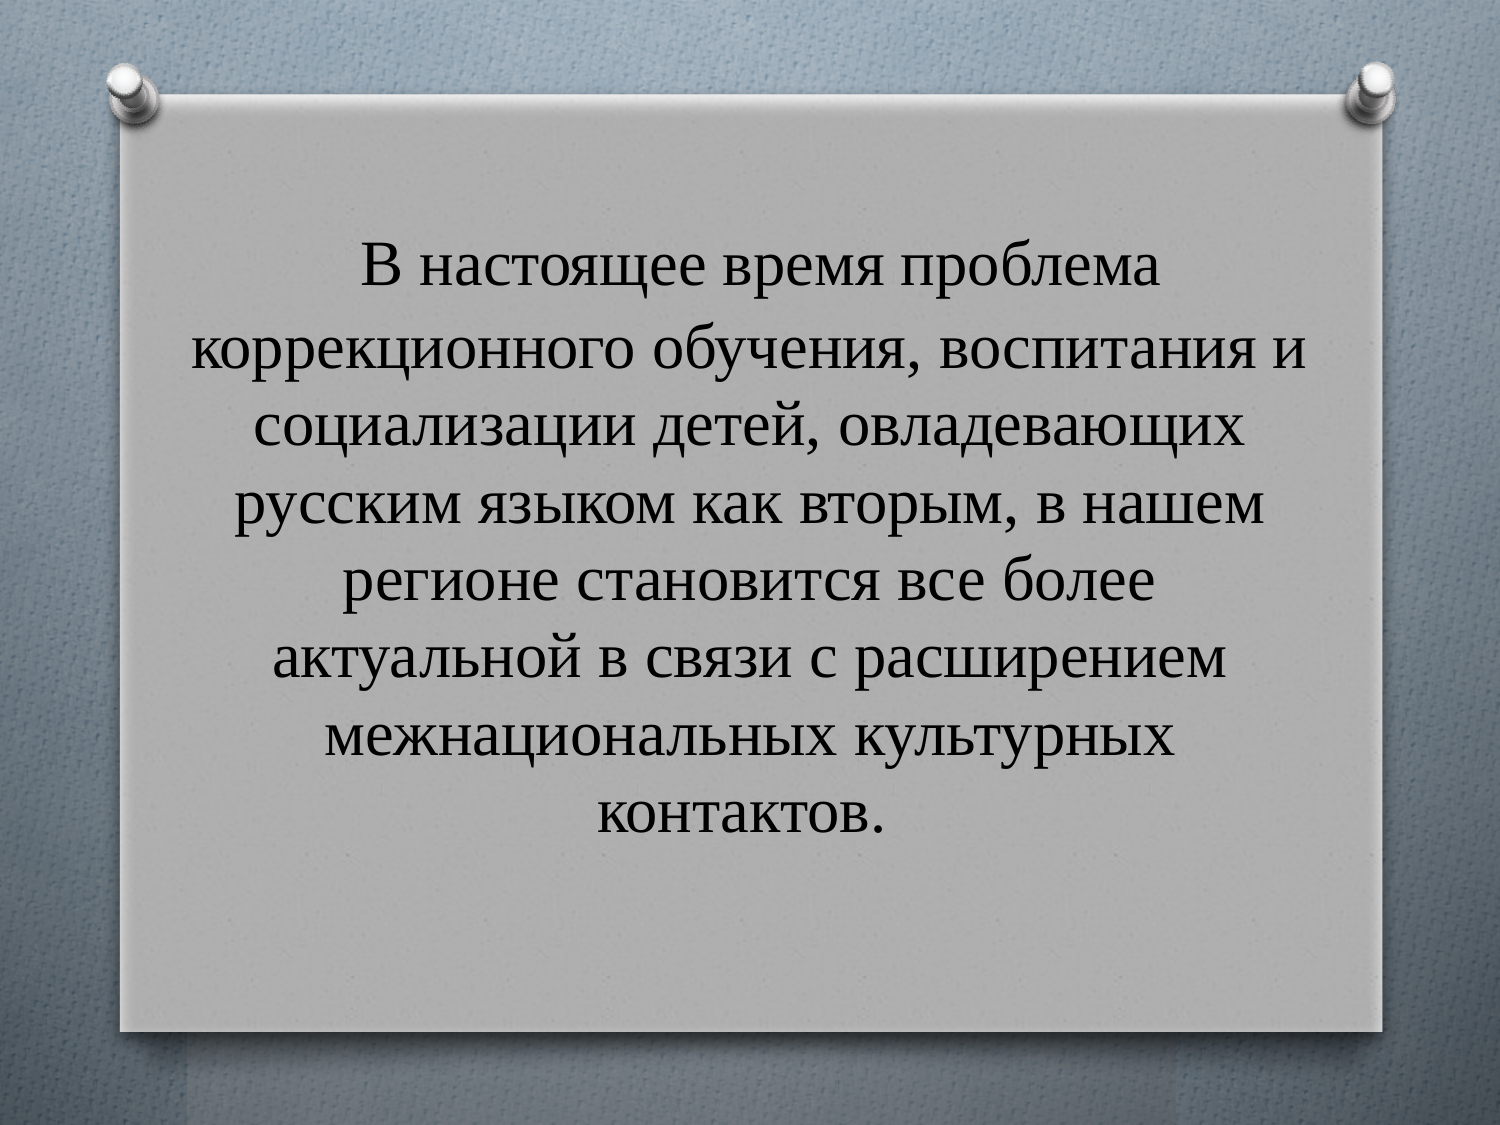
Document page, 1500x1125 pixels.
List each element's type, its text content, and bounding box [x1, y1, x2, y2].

picture [1335, 35, 1439, 156]
list [165, 160, 1278, 950]
picture [75, 29, 165, 153]
title В настоящее время проблема коррекционного обучения, воспитания и социализации детей, овладевающих русским языком как вторым, в нашем регионе становится все более актуальной в связи с расширением межнациональных культурных контактов. [165, 19, 1335, 988]
